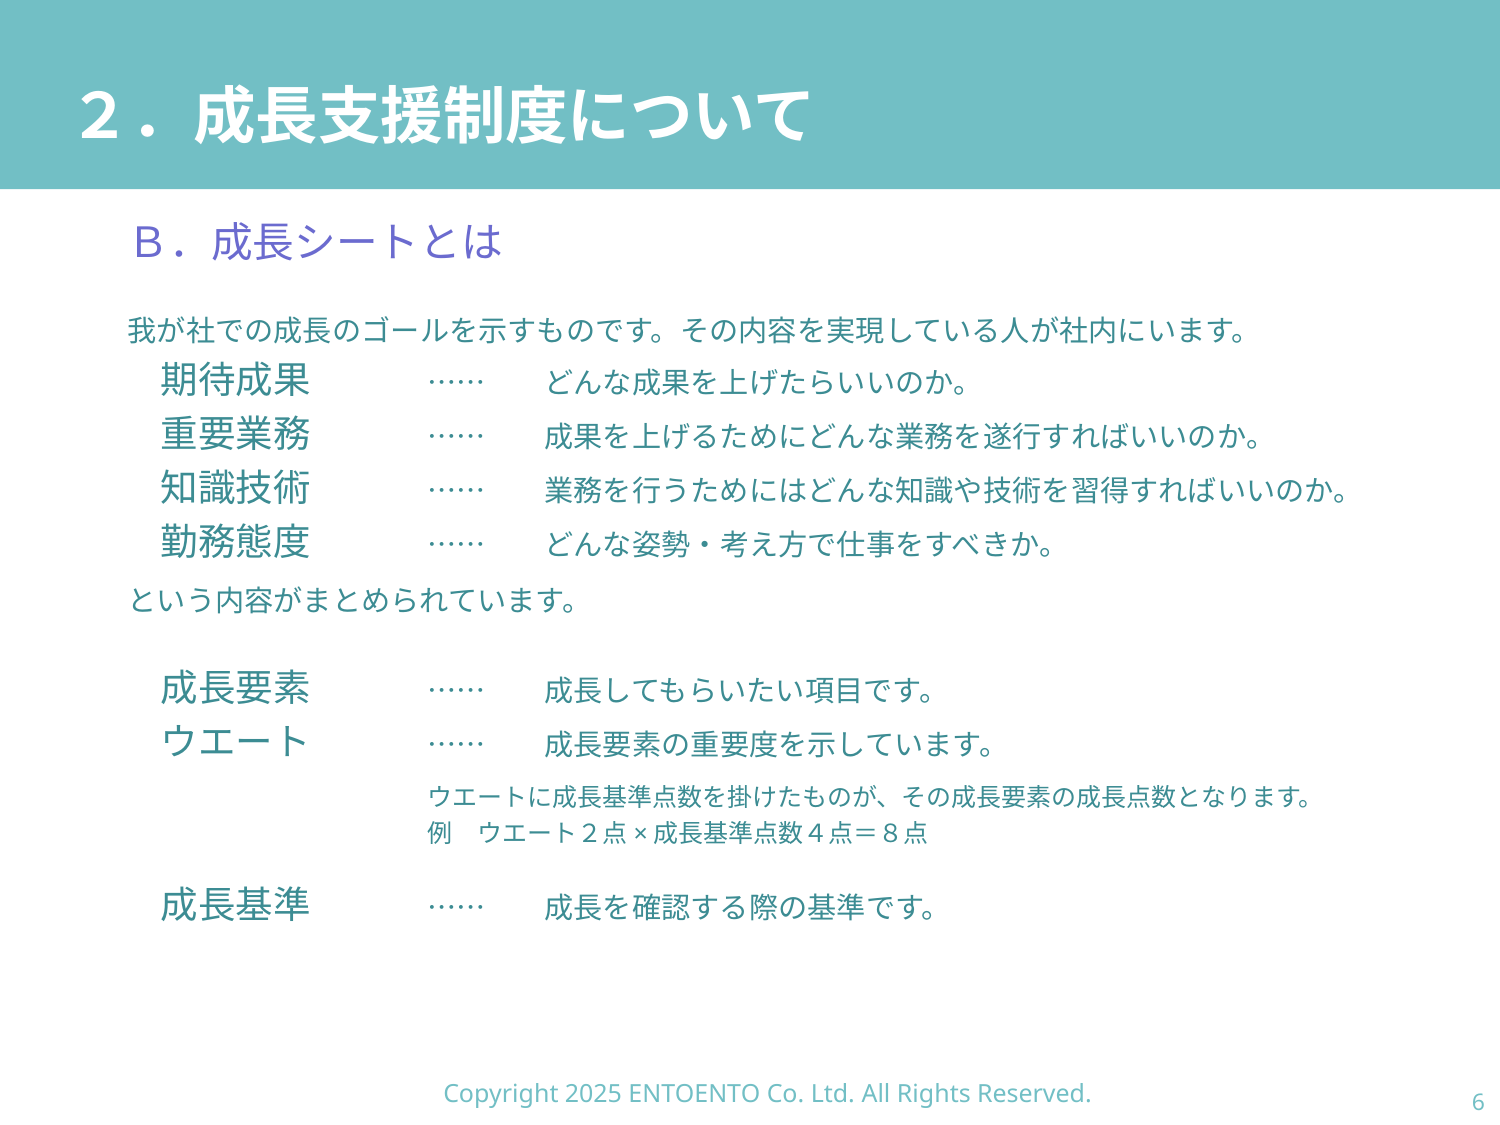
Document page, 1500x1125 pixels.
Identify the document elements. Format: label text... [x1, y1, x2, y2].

list Ｂ．成長シートとは 我が社での成長のゴールを示すものです。その内容を実現している人が社内にいます。 期待成果 …… どんな成果を上げたらいいのか。 重要業務 …… 成果を上げるためにどんな業務を遂行すればいいのか。 知識技術 …… 業務を行うためにはどんな知識や技術を習得すればいいのか。 勤務態度 …… どんな姿勢・考え方で仕事をすべきか。 という内容がまとめられています。 成長要素 …… 成長してもらいたい項目です。 ウエート …… 成長要素の重要度を示しています。 ウエートに成長基準点数を掛けたものが、その成長要素の成長点数となります。 例 ウエート２点×成長基準点数４点＝８点 成長基準 …… 成長を確認する際の基準です。 [112, 208, 1388, 1059]
slide_number 5 [1187, 1079, 1500, 1123]
title ２．成長支援制度について [53, 42, 1388, 185]
footer Copyright 2025 ENTOENTO Co. Ltd. All Rights Reserved. [206, 1070, 1331, 1125]
